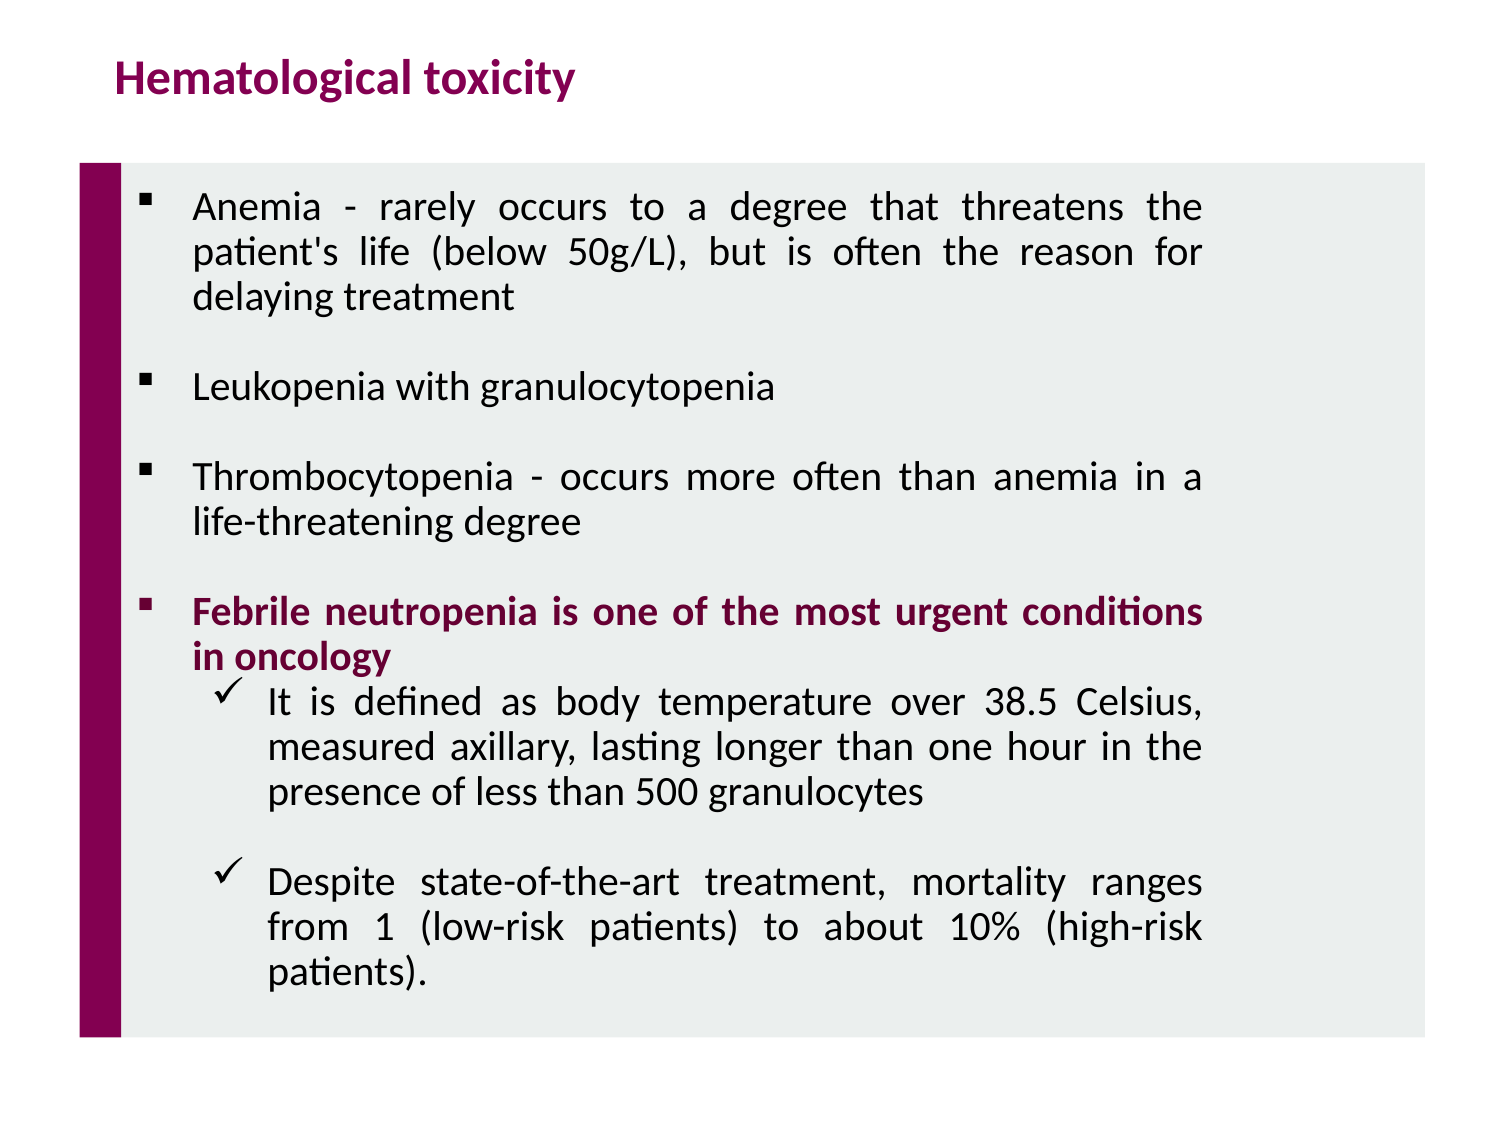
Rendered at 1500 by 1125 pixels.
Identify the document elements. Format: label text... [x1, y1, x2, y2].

text_box [79, 162, 122, 1038]
text_box Hematological toxicity [99, 37, 1388, 113]
text_box Anemia - rarely occurs to a degree that threatens the patient's life (below 50g/L), but is often the reason for delaying treatment Leukopenia with granulocytopenia Thrombocytopenia - occurs more often than anemia in a life-threatening degree Febrile neutropenia is one of the most urgent conditions in oncology It is defined as body temperature over 38.5 Celsius, measured axillary, lasting longer than one hour in the presence of less than 500 granulocytes Despite state-of-the-art treatment, mortality ranges from 1 (low-risk patients) to about 10% (high-risk patients). [122, 162, 1426, 1038]
